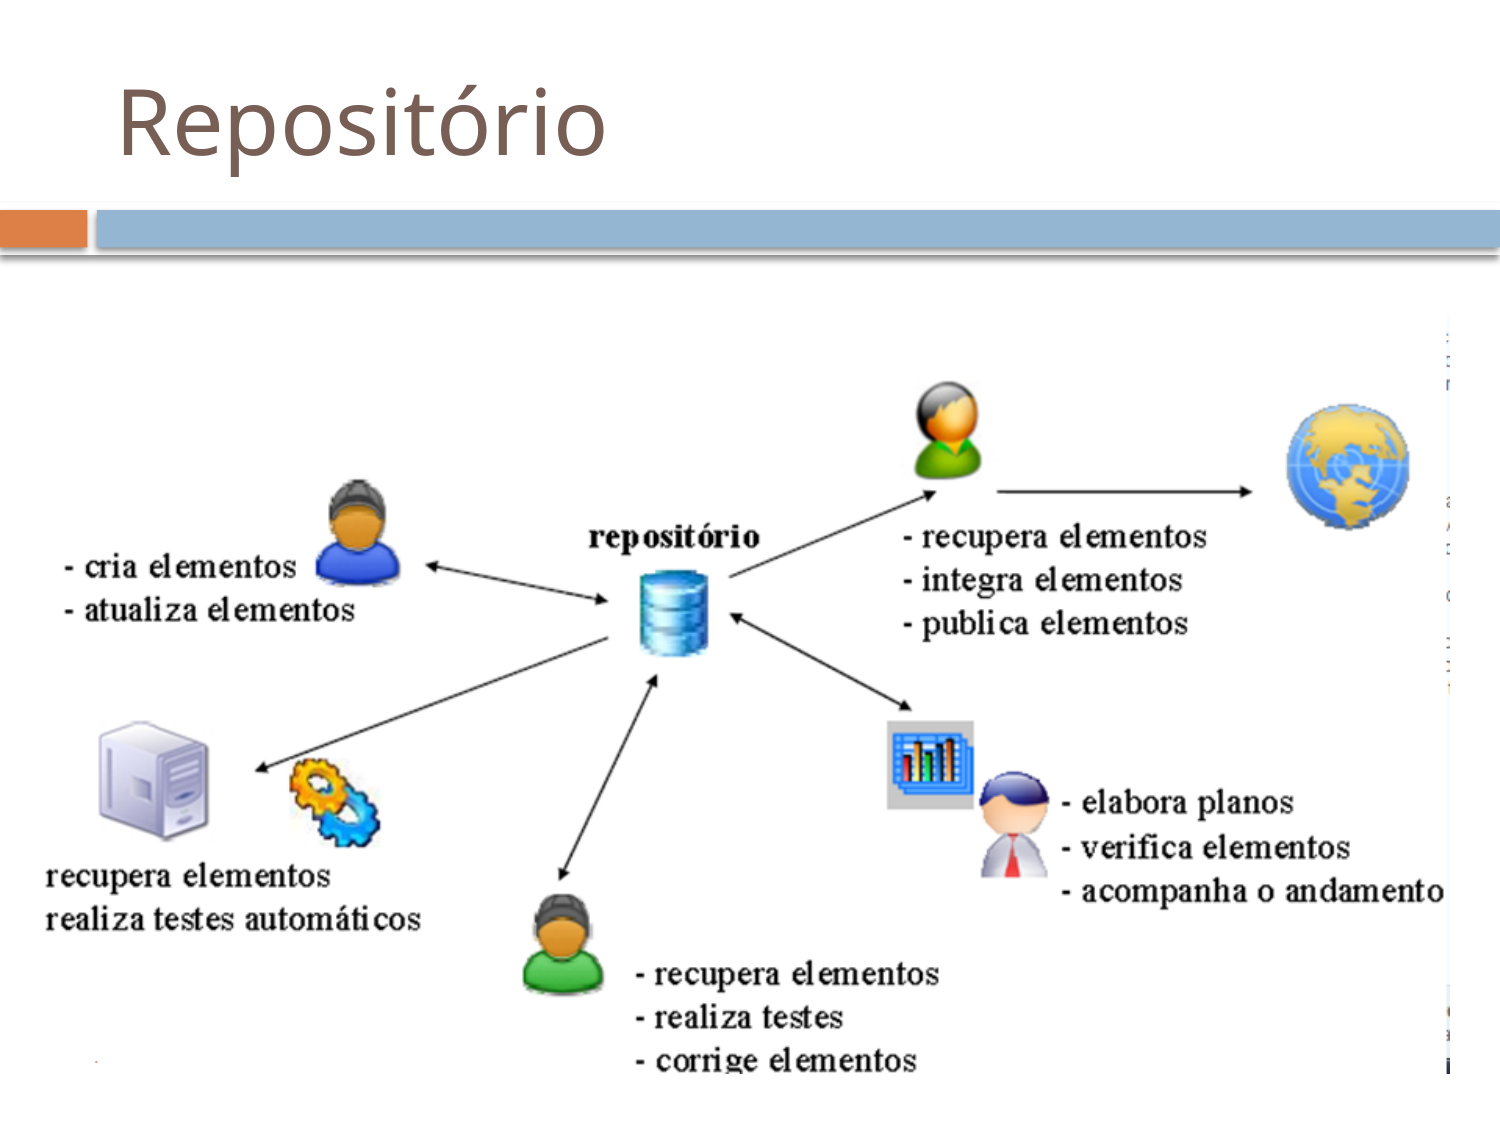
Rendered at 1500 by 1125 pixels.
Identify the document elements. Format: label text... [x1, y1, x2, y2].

picture [40, 314, 1450, 1075]
title Repositório [100, 37, 1438, 200]
